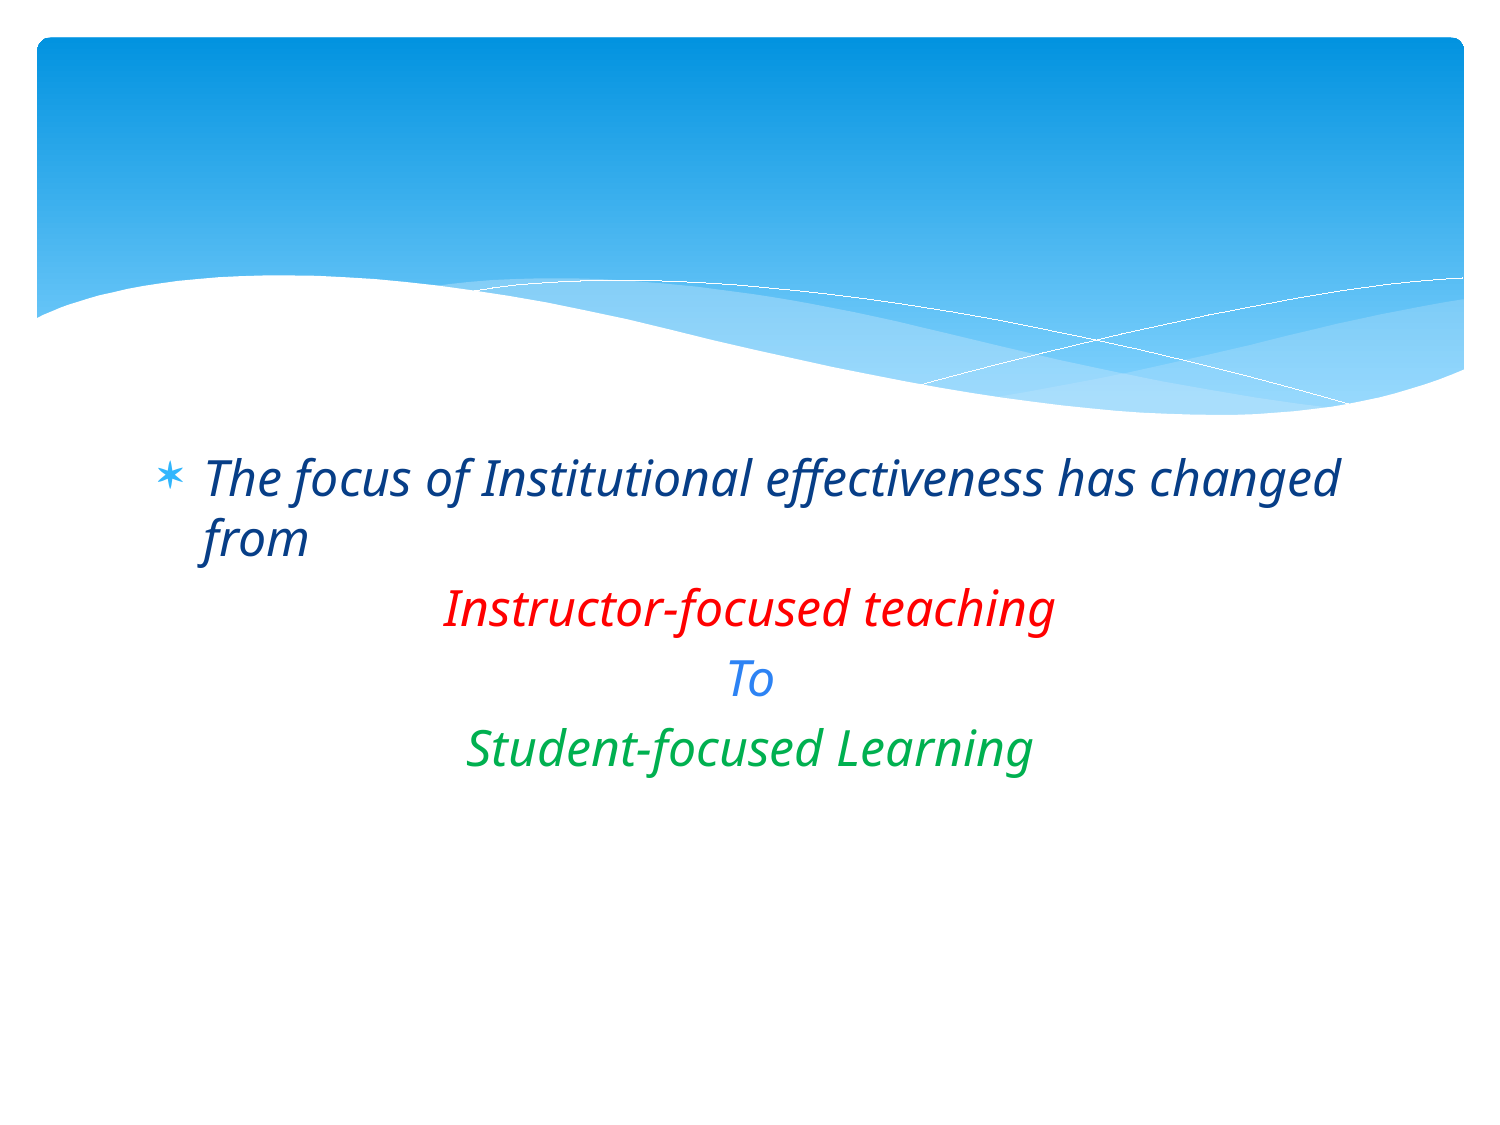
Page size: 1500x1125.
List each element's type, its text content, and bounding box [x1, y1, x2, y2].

list The focus of Institutional effectiveness has changed from Instructor-focused teaching To Student-focused Learning [143, 438, 1359, 1005]
